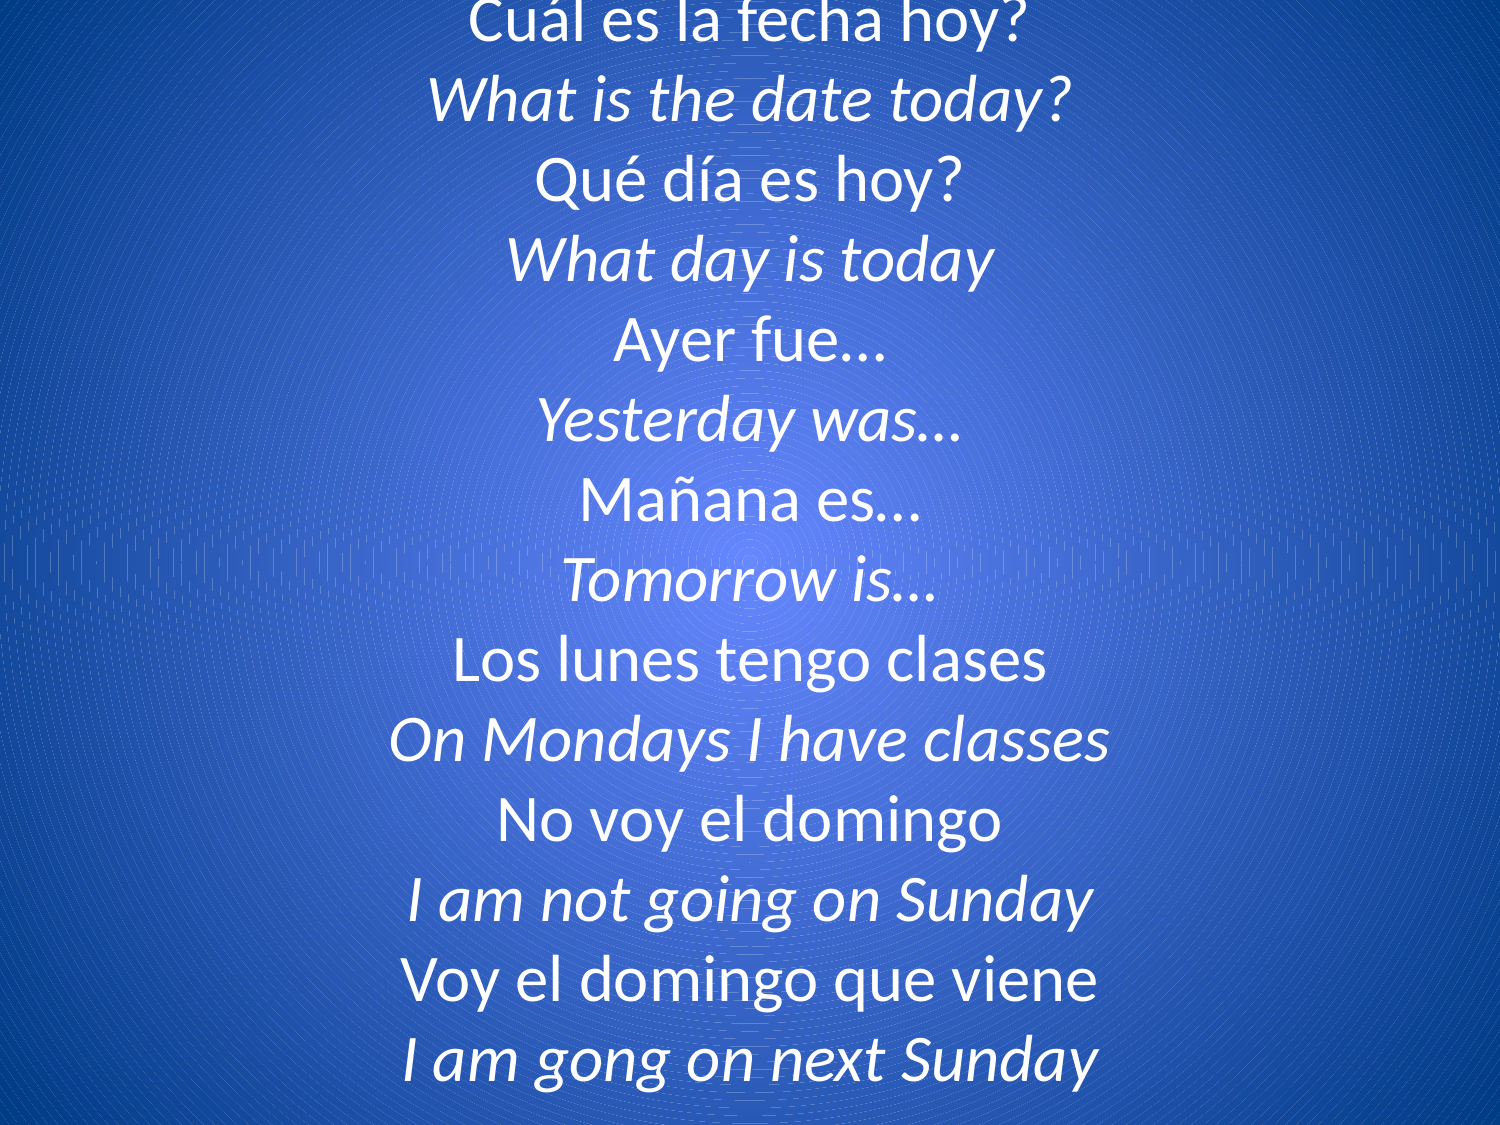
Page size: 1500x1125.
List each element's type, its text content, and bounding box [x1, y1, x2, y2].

title Cuál es la fecha hoy? What is the date today? Qué día es hoy? What day is today Ayer fue… Yesterday was… Mañana es… Tomorrow is… Los lunes tengo clases On Mondays I have classes No voy el domingo I am not going on Sunday Voy el domingo que viene I am gong on next Sunday [75, 0, 1425, 1070]
